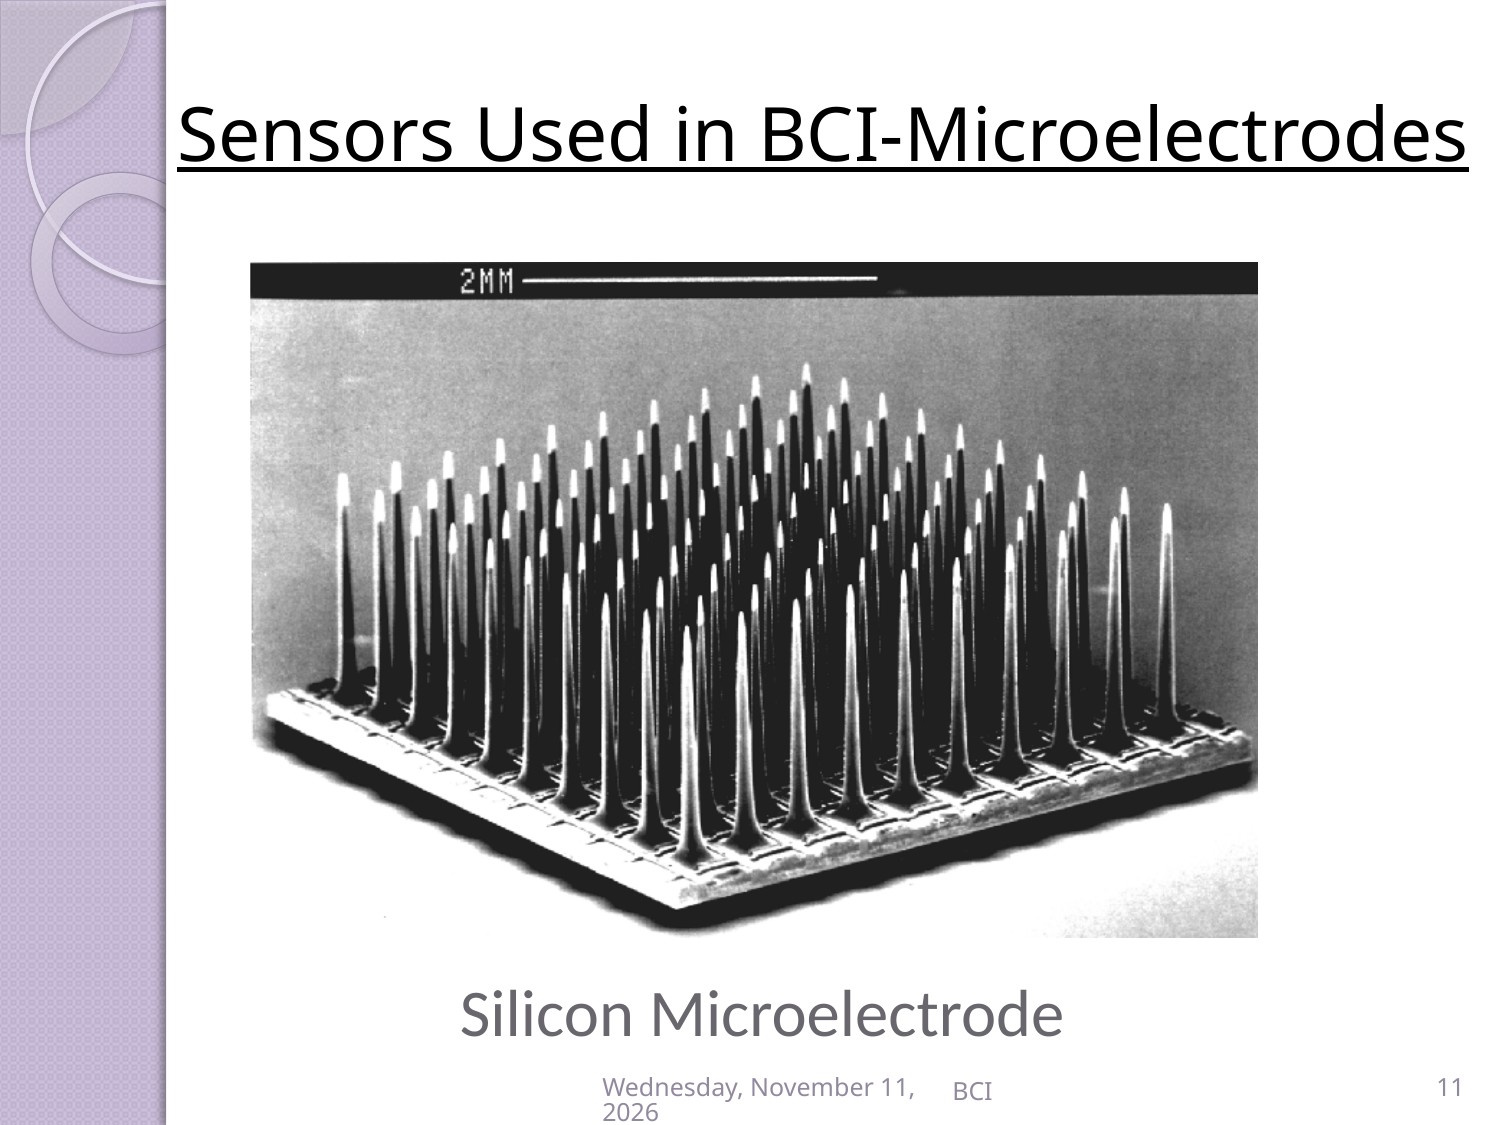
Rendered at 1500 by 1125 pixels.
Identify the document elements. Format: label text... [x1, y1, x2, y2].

text_box Silicon Microelectrode [87, 937, 1438, 1050]
slide_number 11 [1413, 1034, 1488, 1113]
picture [249, 262, 1258, 938]
title Sensors Used in BCI-Microelectrodes [162, 37, 1500, 225]
footer BCI [937, 1034, 1413, 1113]
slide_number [587, 1034, 937, 1113]
